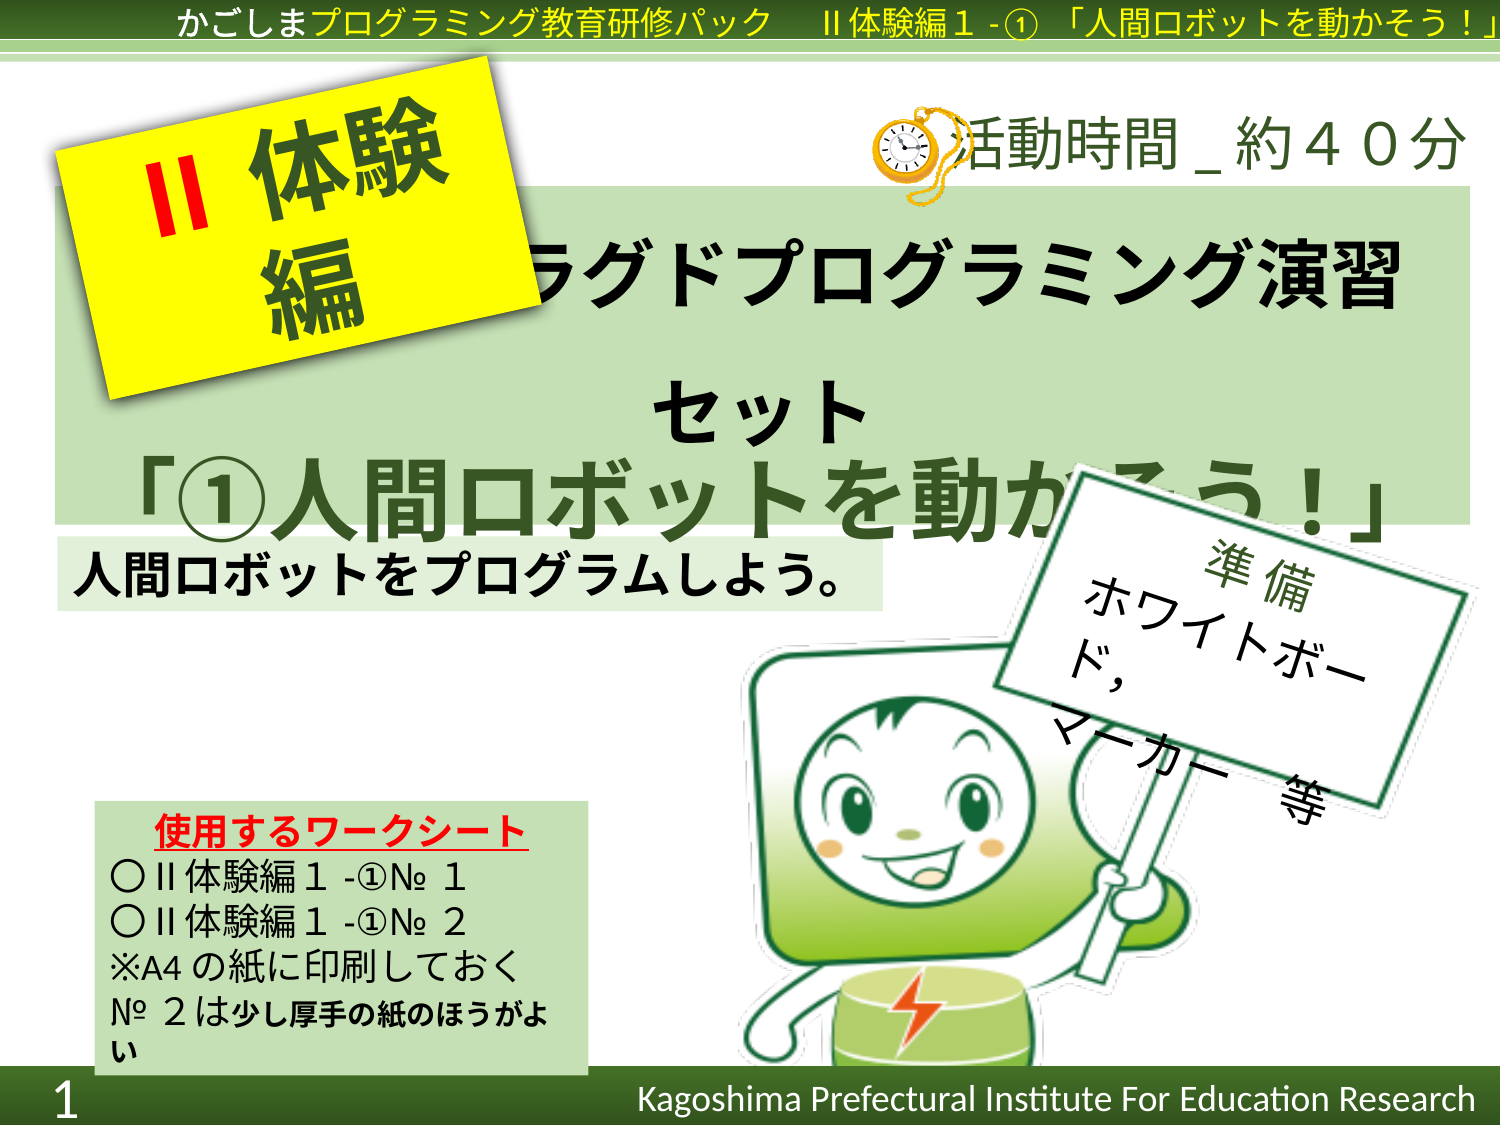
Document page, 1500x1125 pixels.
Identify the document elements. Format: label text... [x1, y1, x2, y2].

text_box Ⅱ体験編 [54, 55, 542, 400]
picture [867, 103, 977, 211]
picture [737, 463, 1479, 1066]
text_box 人間ロボットをプログラムしよう。 [57, 536, 737, 612]
slide_number 1 [0, 1065, 130, 1125]
text_box 使用するワークシート 〇Ⅱ体験編１-①№１ 〇Ⅱ体験編１-①№２ ※A4の紙に印刷しておく №２は少し厚手の紙のほうがよい [94, 800, 589, 1076]
text_box 活動時間_約４０分 [933, 99, 1483, 185]
text_box １ アンプラグドプログラミング演習セット 「①人間ロボットを動かそう!」 [54, 186, 1471, 525]
